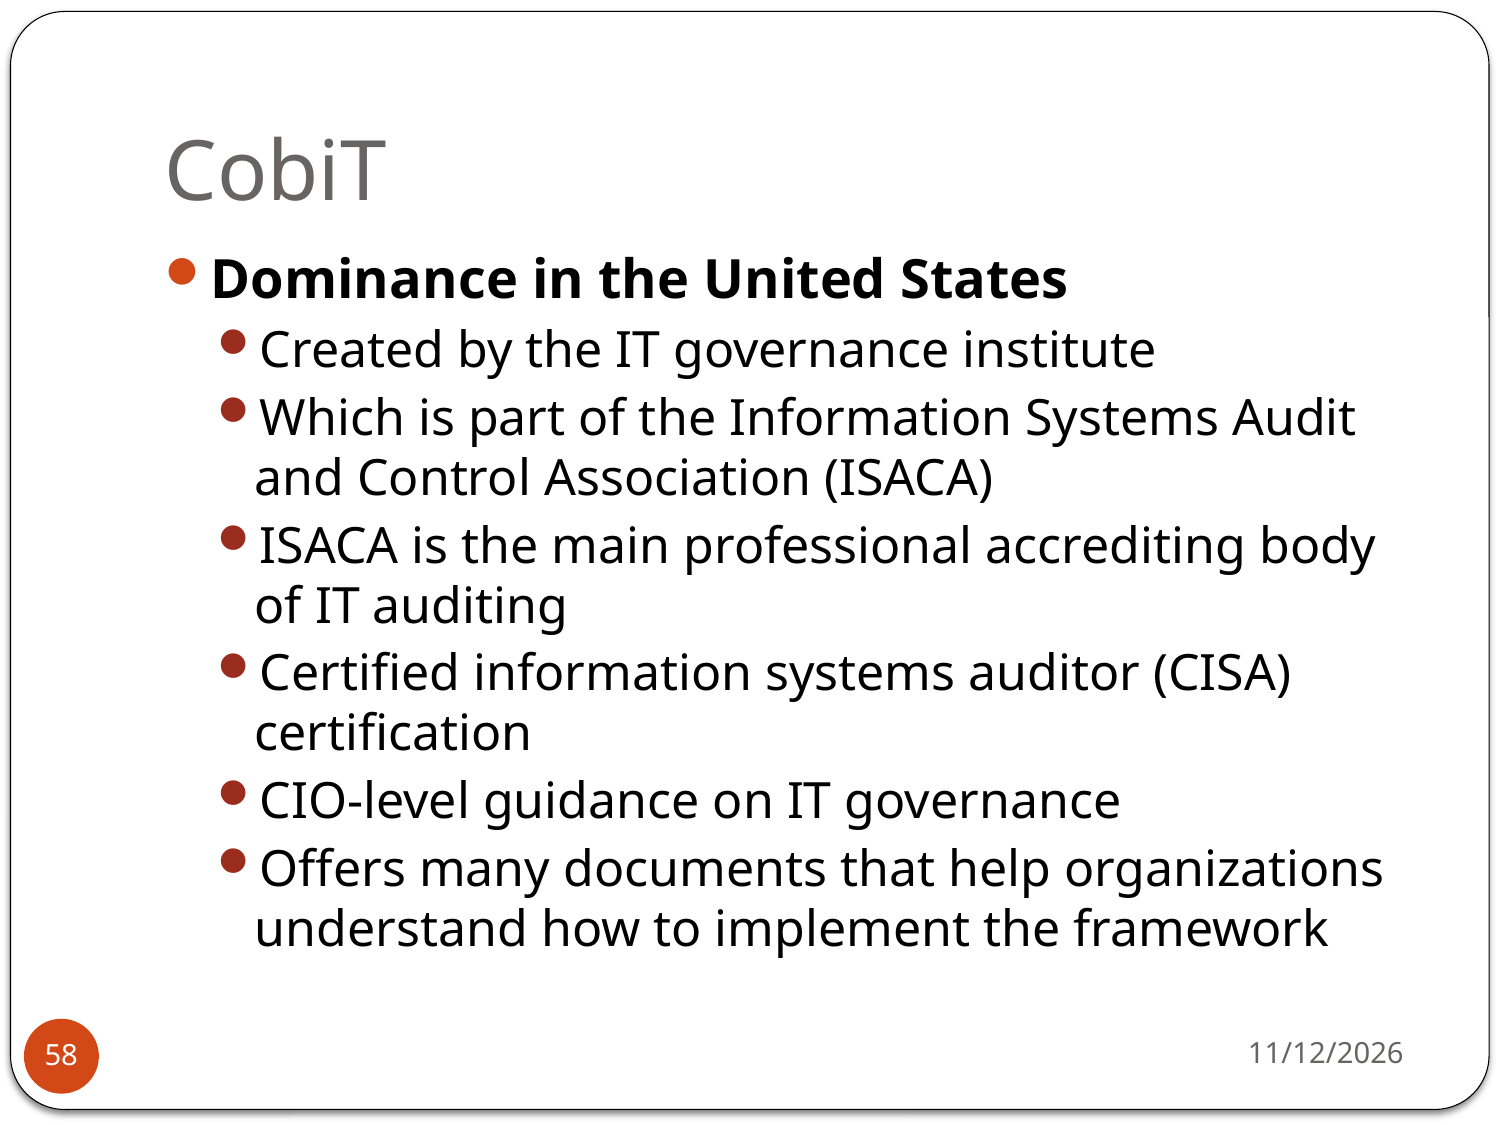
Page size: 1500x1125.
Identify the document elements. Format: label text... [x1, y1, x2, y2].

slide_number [1012, 1015, 1419, 1094]
slide_number 58 [23, 1018, 99, 1094]
list Dominance in the United States Created by the IT governance institute Which is part of the Information Systems Audit and Control Association (ISACA) ISACA is the main professional accrediting body of IT auditing Certified information systems auditor (CISA) certification CIO-level guidance on IT governance Offers many documents that help organizations understand how to implement the framework [150, 237, 1425, 988]
title CobiT [150, 45, 1425, 233]
